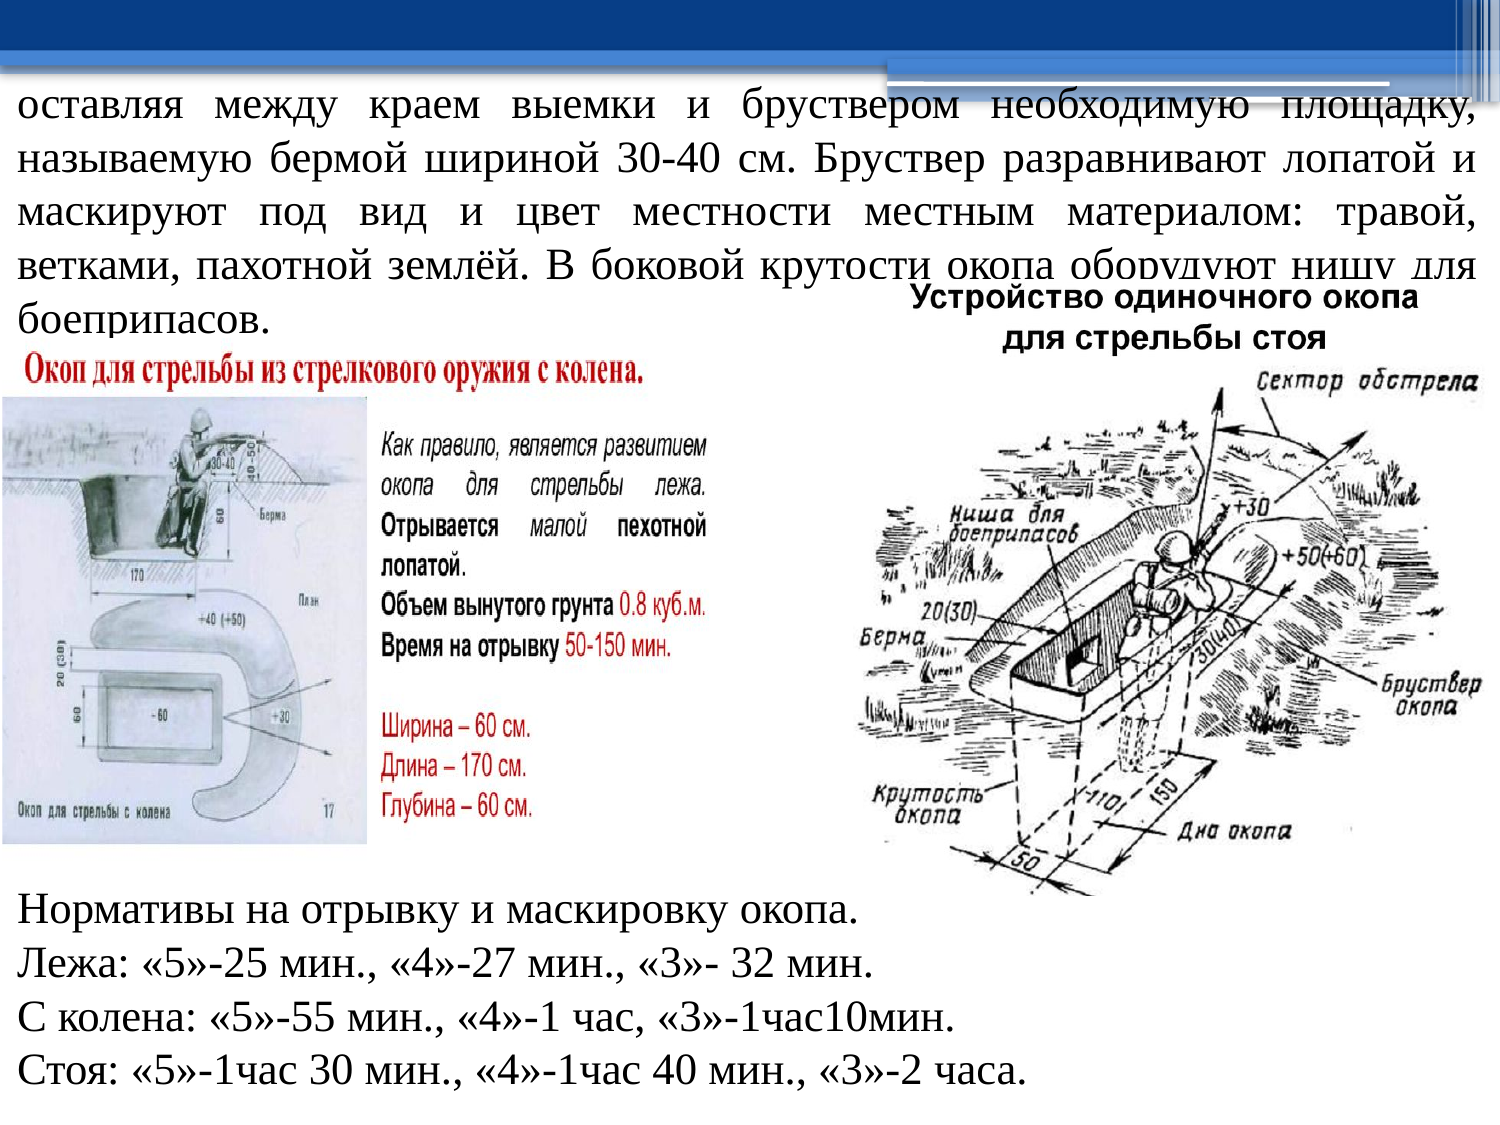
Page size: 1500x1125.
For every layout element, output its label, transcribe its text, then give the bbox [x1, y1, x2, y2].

picture [853, 278, 1494, 896]
picture [2, 337, 717, 869]
text_box оставляя между краем выемки и бруствером необходимую площадку, называемую бермой шириной 30-40 см. Бруствер разравнивают лопатой и маскируют под вид и цвет местности местным материалом: травой, ветками, пахотной землёй. В боковой крутости окопа оборудуют нишу для боеприпасов. Нормативы на отрывку и маскировку окопа. Лежа: «5»-25 мин., «4»-27 мин., «3»- 32 мин. С колена: «5»-55 мин., «4»-1 час, «3»-1час10мин. Стоя: «5»-1час 30 мин., «4»-1час 40 мин., «3»-2 часа. [2, 66, 1494, 342]
